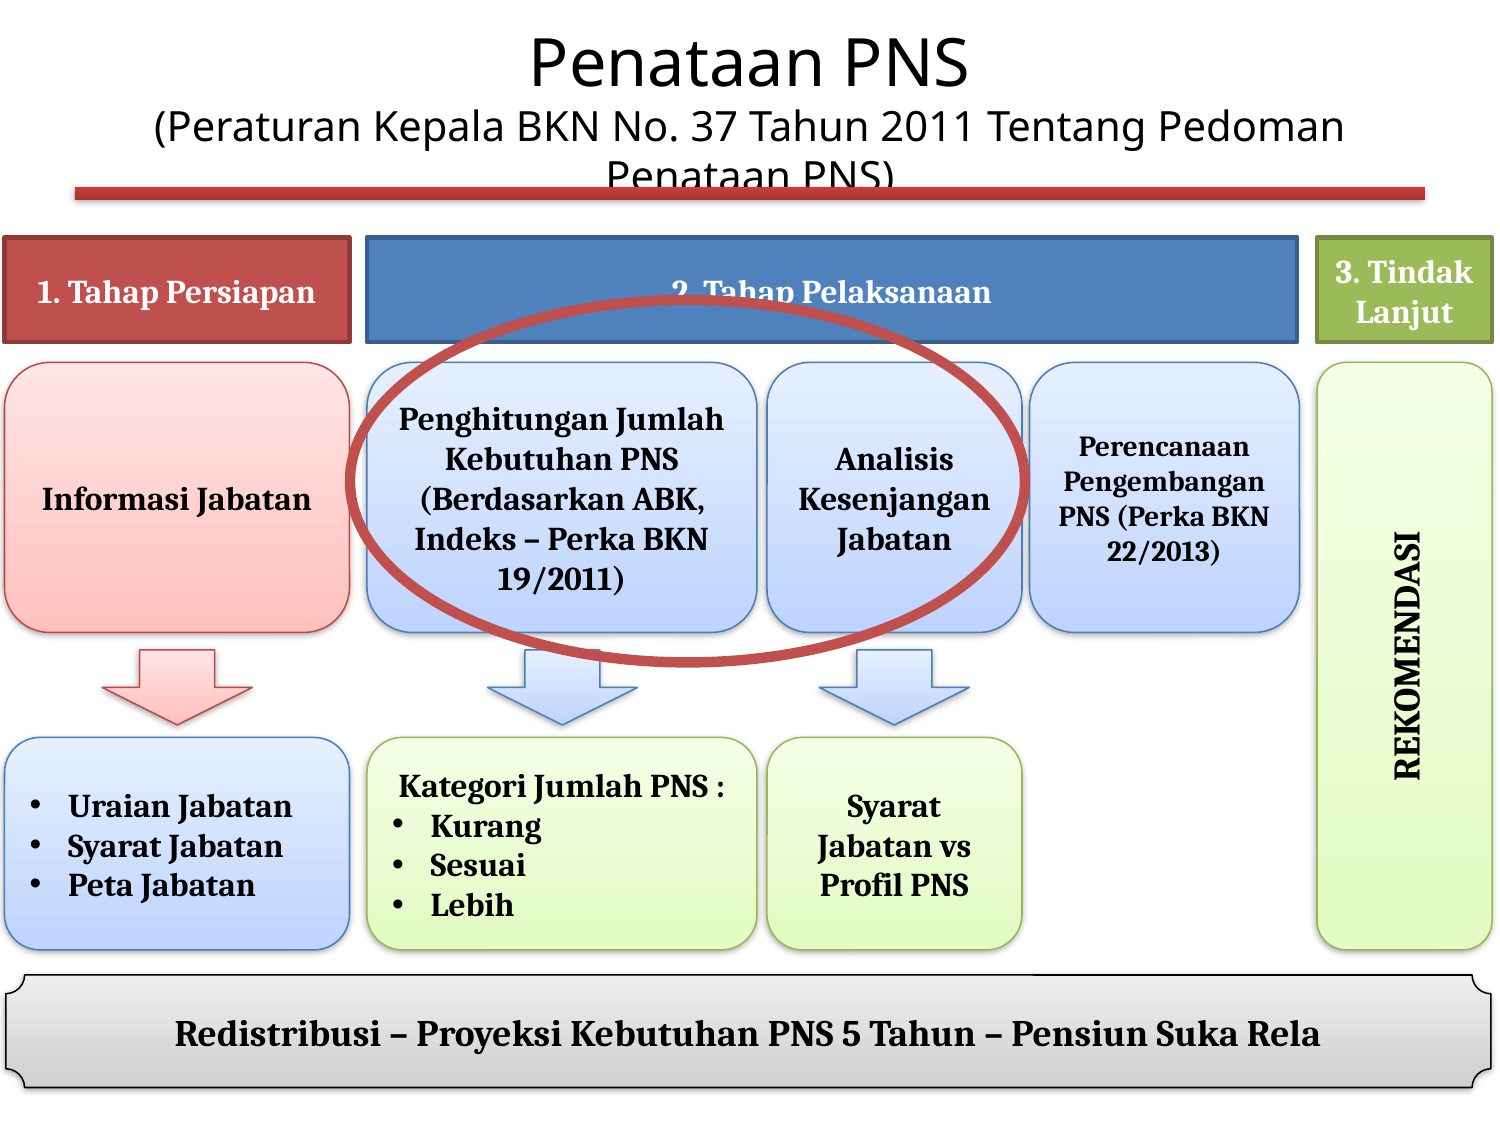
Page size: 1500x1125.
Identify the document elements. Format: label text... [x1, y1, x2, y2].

text_box Syarat Jabatan vs Profil PNS [766, 736, 1023, 951]
text_box Penghitungan Jumlah Kebutuhan PNS (Berdasarkan ABK, Indeks – Perka BKN 19/2011) [366, 542, 496, 634]
text_box Analisis Kesenjangan Jabatan [878, 513, 1023, 634]
text_box 1. Tahap Persiapan [2, 235, 352, 344]
text_box Redistribusi – Proyeksi Kebutuhan PNS 5 Tahun – Pensiun Suka Rela [5, 974, 1492, 1089]
text_box 3. Tindak Lanjut [1315, 235, 1494, 344]
text_box Analisis Kesenjangan Jabatan [946, 361, 1023, 449]
text_box Informasi Jabatan [3, 361, 351, 634]
text_box Penghitungan Jumlah Kebutuhan PNS (Berdasarkan ABK, Indeks – Perka BKN 19/2011) [366, 361, 429, 420]
text_box [101, 649, 253, 726]
text_box 2. Tahap Pelaksanaan [365, 235, 1299, 344]
text_box [347, 297, 1028, 665]
text_box Kategori Jumlah PNS : Kurang Sesuai Lebih [366, 736, 758, 951]
text_box [74, 187, 1425, 200]
text_box Uraian Jabatan Syarat Jabatan Peta Jabatan [3, 736, 351, 951]
text_box Perencanaan Pengembangan PNS (Perka BKN 22/2013) [1028, 361, 1301, 634]
text_box [818, 649, 971, 726]
title Penataan PNS (Peraturan Kepala BKN No. 37 Tahun 2011 Tentang Pedoman Penataan PNS) [75, 45, 1425, 175]
text_box [486, 649, 639, 726]
text_box REKOMENDASI [1316, 361, 1493, 951]
